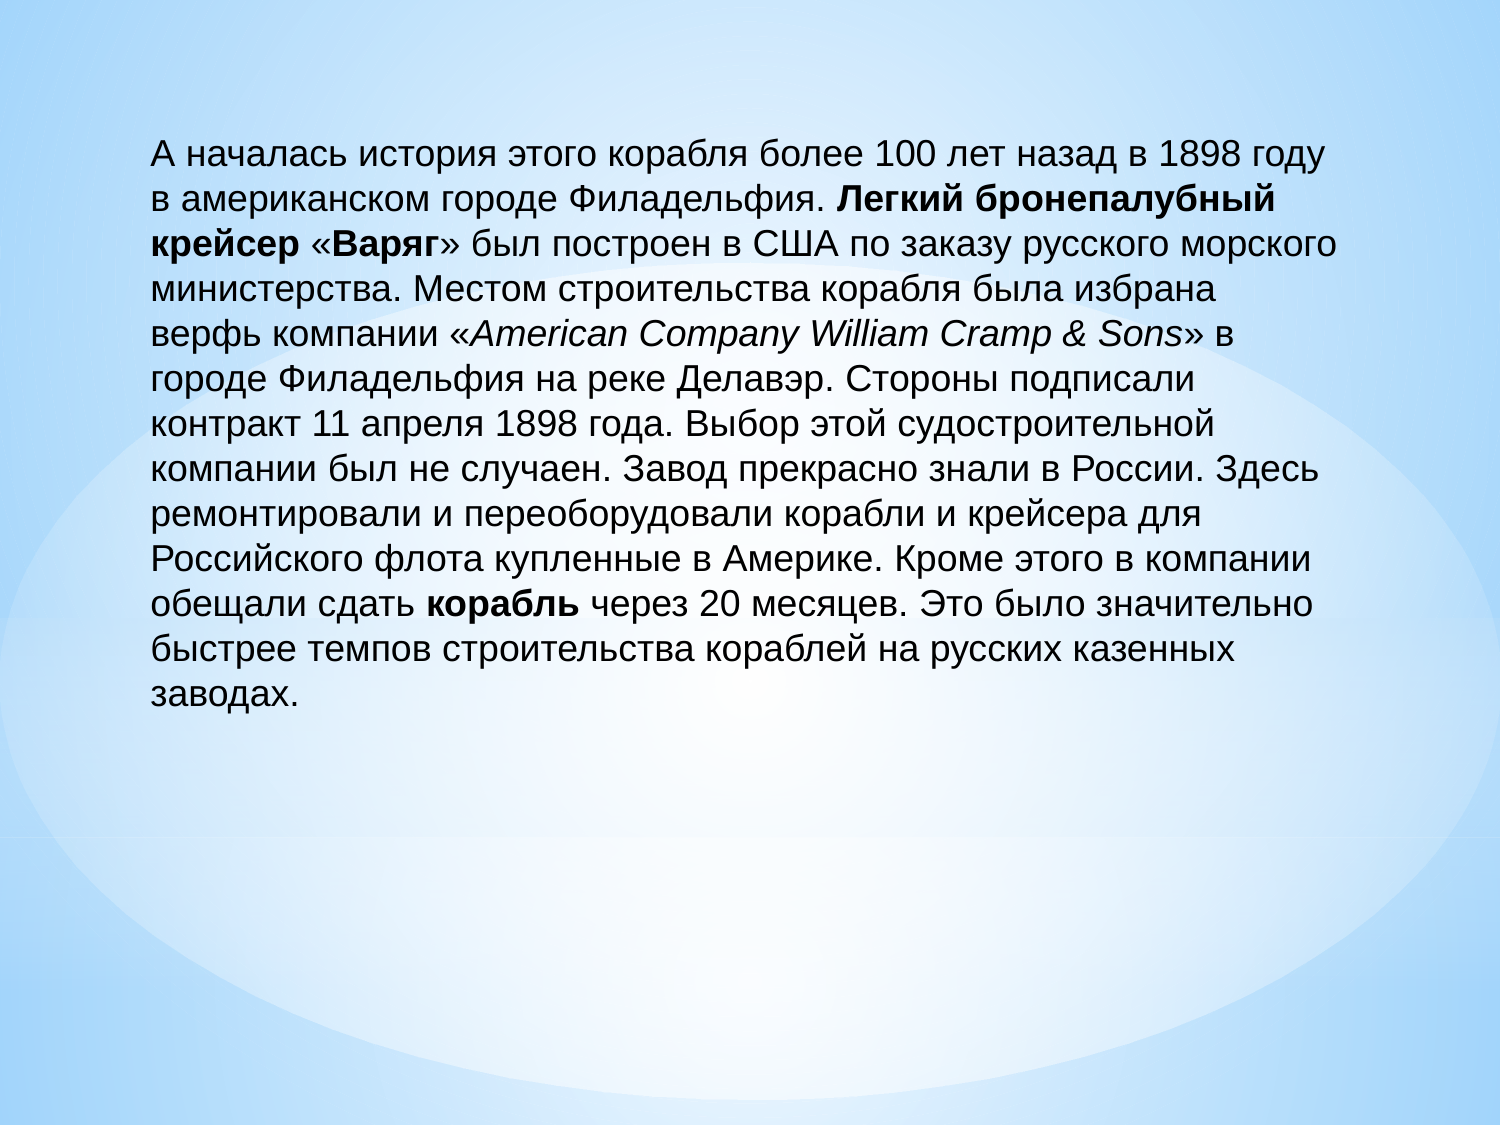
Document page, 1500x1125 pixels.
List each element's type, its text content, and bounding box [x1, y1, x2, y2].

text_box А началась история этого корабля более 100 лет назад в 1898 году в американском городе Филадельфия. Легкий бронепалубный крейсер «Варяг» был построен в США по заказу русского морского министерства. Местом строительства корабля была избрана верфь компании «American Company William Cramp & Sons» в городе Филадельфия на реке Делавэр. Стороны подписали контракт 11 апреля 1898 года. Выбор этой судостроительной компании был не случаен. Завод прекрасно знали в России. Здесь ремонтировали и переоборудовали корабли и крейсера для Российского флота купленные в Америке. Кроме этого в компании обещали сдать корабль через 20 месяцев. Это было значительно быстрее темпов строительства кораблей на русских казенных заводах. [135, 0, 1353, 722]
